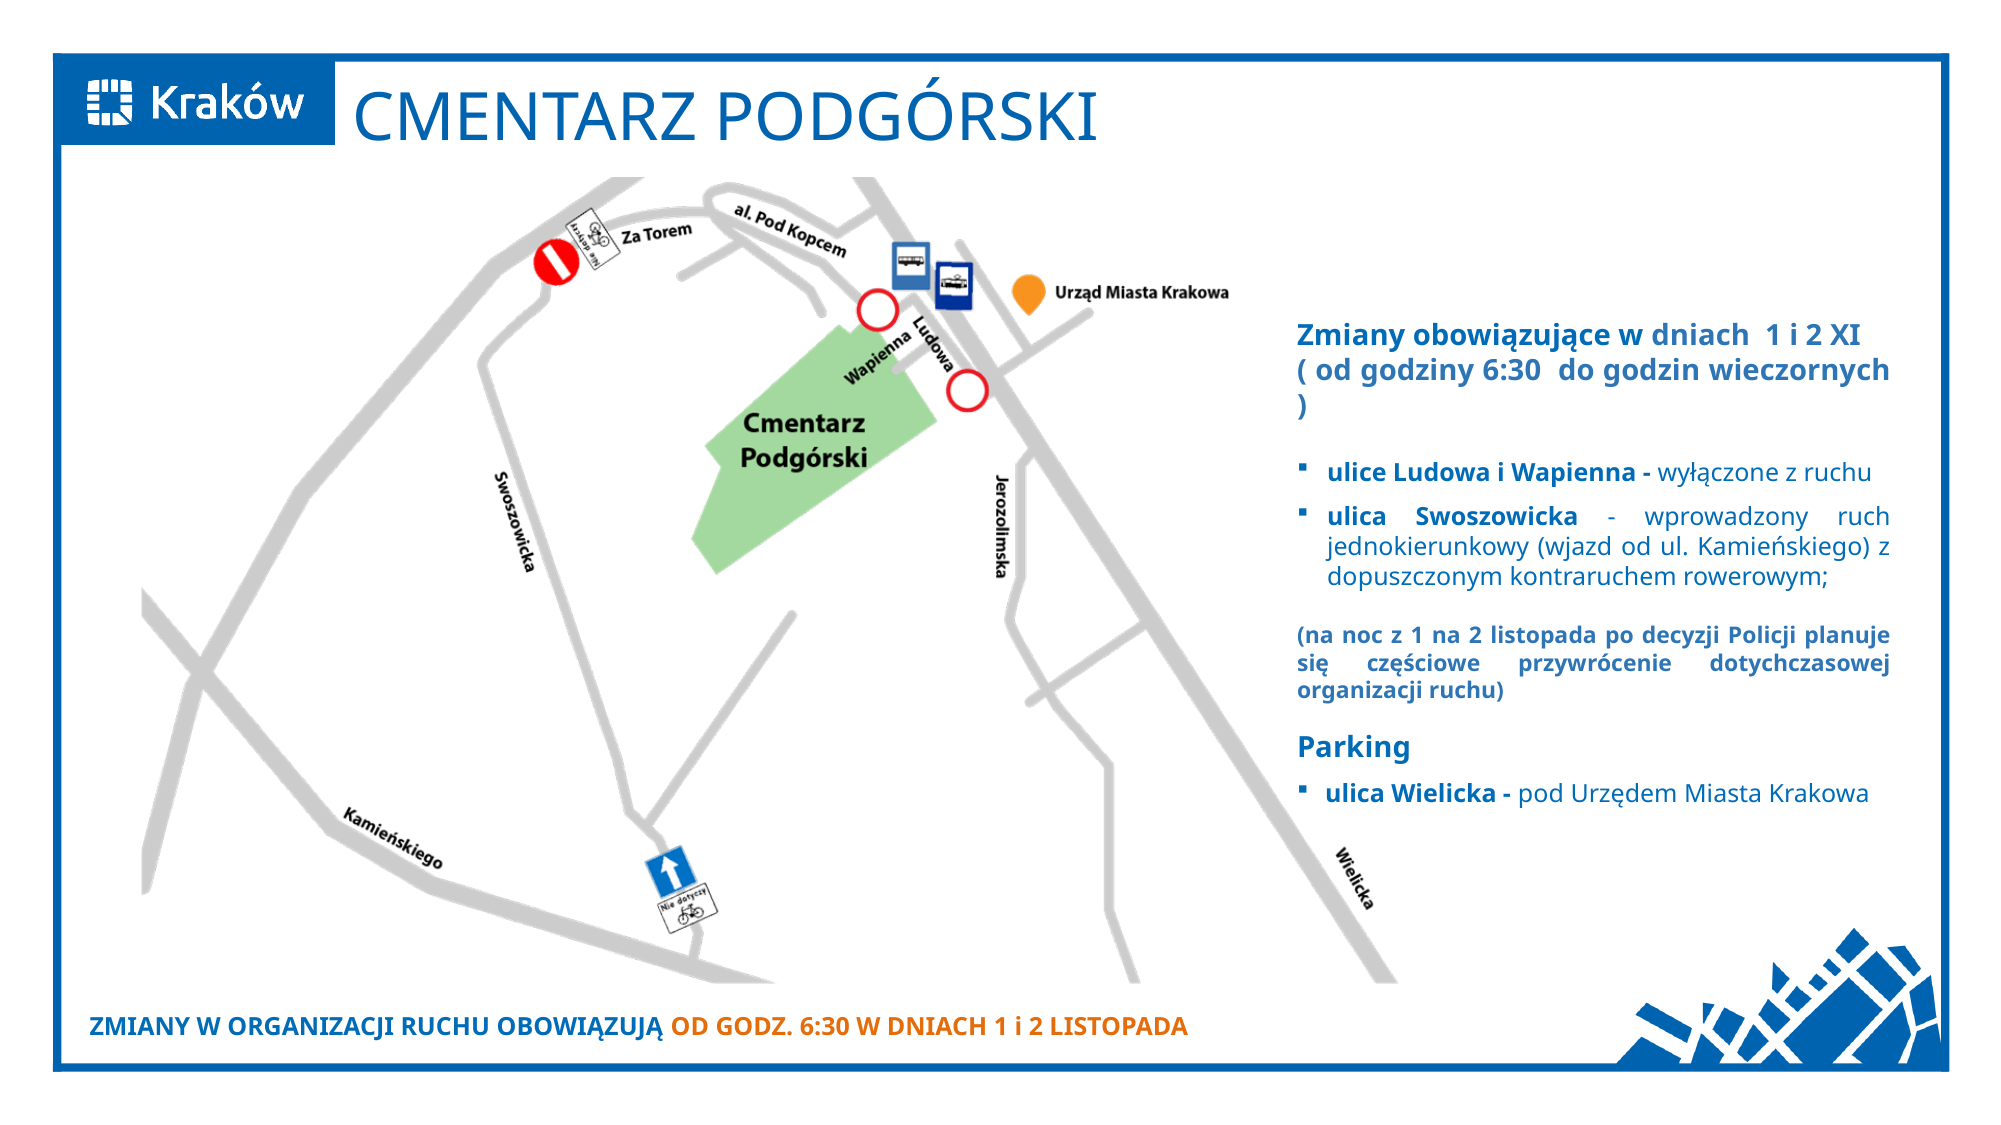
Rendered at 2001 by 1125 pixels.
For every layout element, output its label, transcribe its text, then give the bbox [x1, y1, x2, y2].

text_box Zmiany obowiązujące w dniach 1 i 2 XI ( od godziny 6:30 do godzin wieczornych ) ulice Ludowa i Wapienna - wyłączone z ruchu ulica Swoszowicka - wprowadzony ruch jednokierunkowy (wjazd od ul. Kamieńskiego) z dopuszczonym kontraruchem rowerowym; (na noc z 1 na 2 listopada po decyzji Policji planuje się częściowe przywrócenie dotychczasowej organizacji ruchu) Parking ulica Wielicka - pod Urzędem Miasta Krakowa [1413, 308, 1906, 816]
picture [1610, 925, 1941, 1063]
title CMENTARZ PODGÓRSKI [337, 59, 1942, 178]
picture [56, 59, 335, 145]
text_box ZMIANY W ORGANIZACJI RUCHU OBOWIĄZUJĄ OD GODZ. 6:30 W DNIACH 1 i 2 LISTOPADA [74, 1002, 1625, 1048]
picture [140, 177, 1408, 985]
